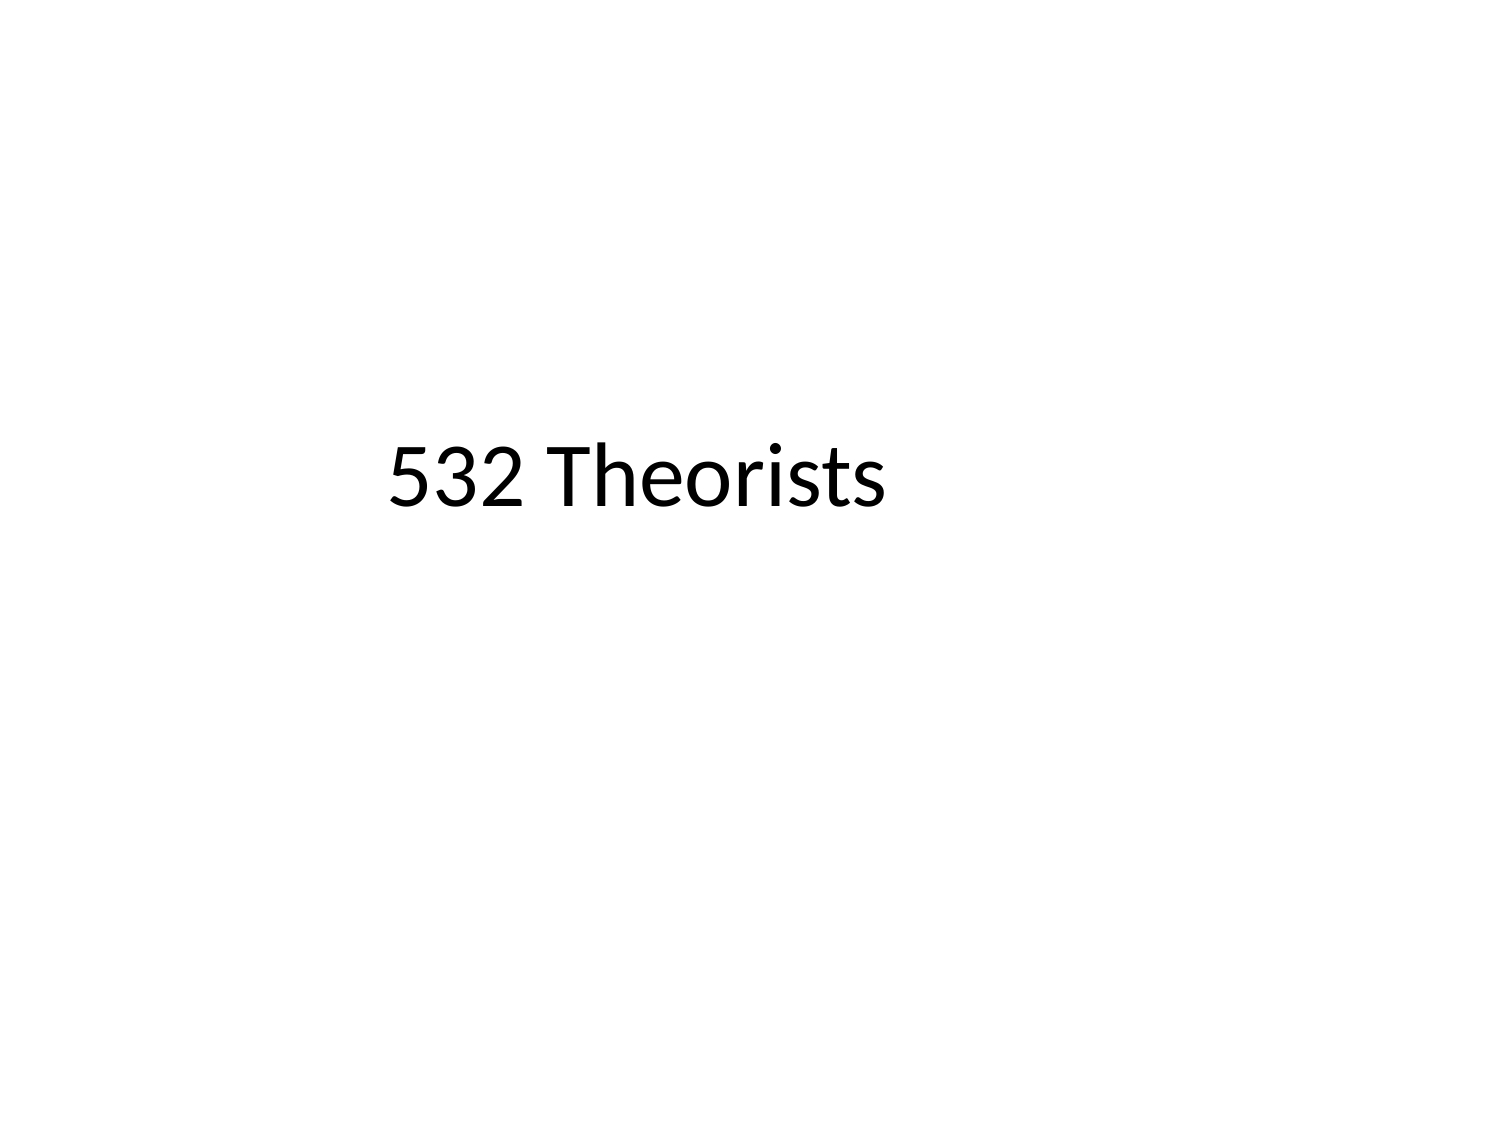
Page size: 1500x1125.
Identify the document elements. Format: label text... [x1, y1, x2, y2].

title 532 Theorists [0, 349, 1275, 591]
